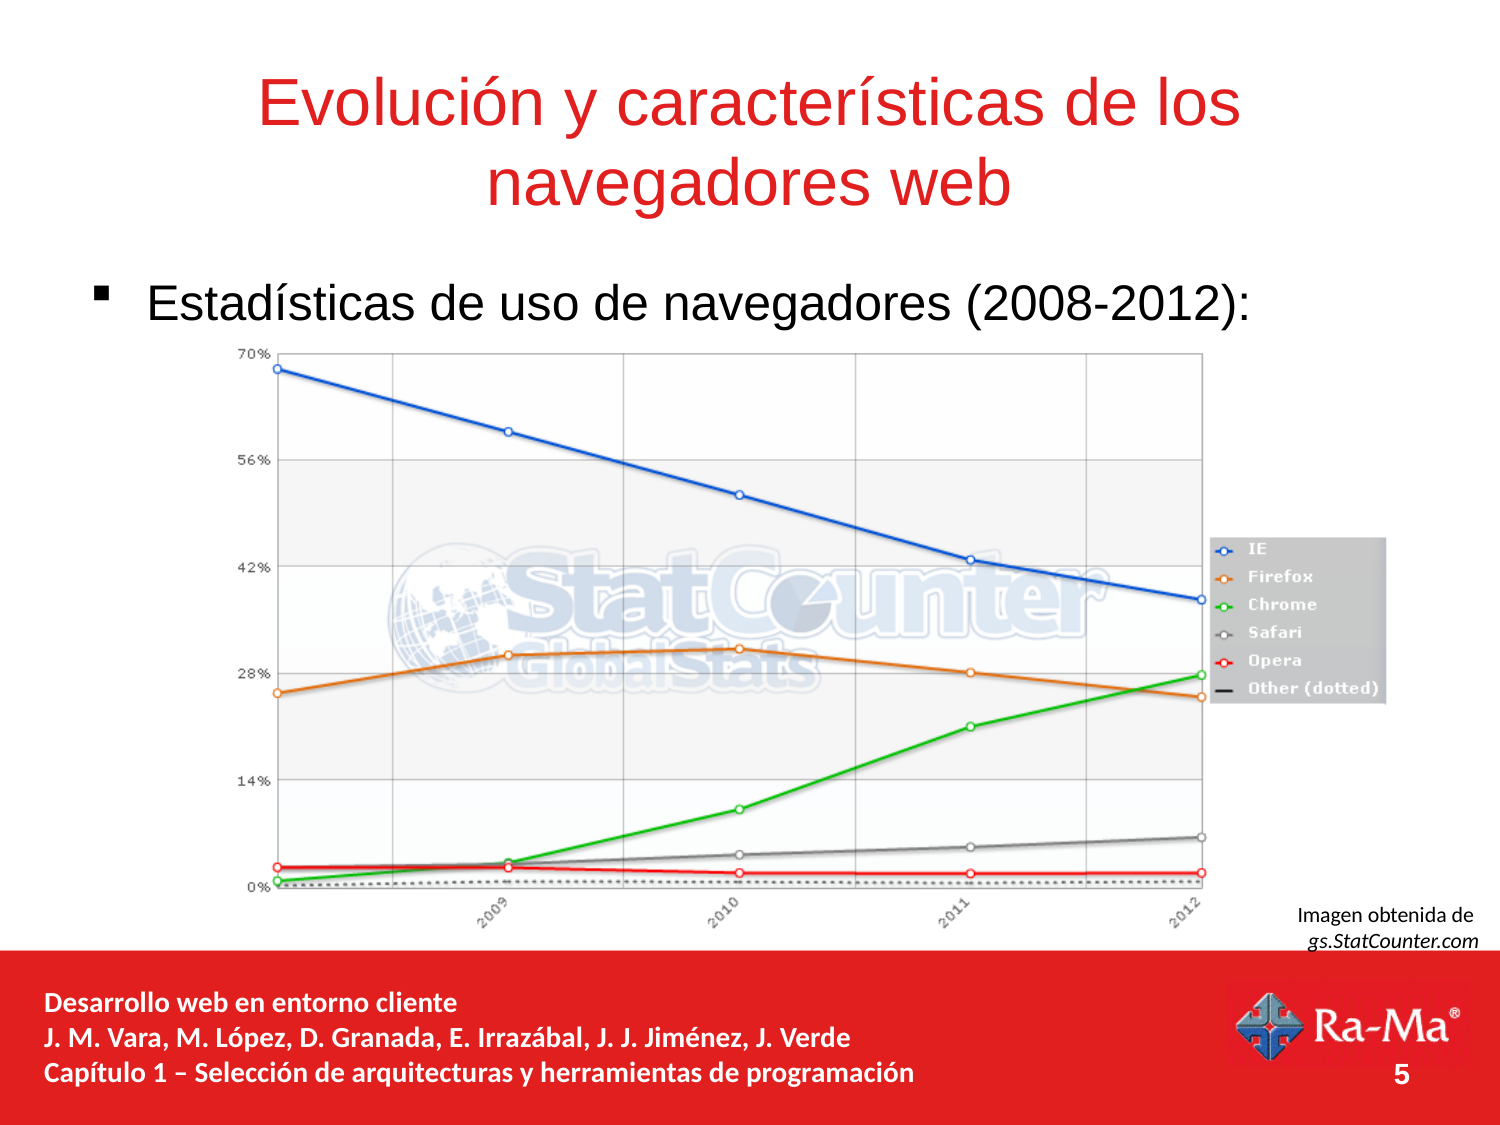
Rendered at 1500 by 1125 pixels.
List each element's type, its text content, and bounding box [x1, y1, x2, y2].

footer Desarrollo web en entorno cliente J. M. Vara, M. López, D. Granada, E. Irrazábal, J. J. Jiménez, J. Verde Capítulo 1 – Selección de arquitecturas y herramientas de programación [29, 975, 1058, 1094]
slide_number 5 [1074, 1042, 1425, 1103]
title Evolución y características de los navegadores web [75, 45, 1425, 233]
picture [0, 0, 1500, 1125]
list Estadísticas de uso de navegadores (2008-2012): [75, 262, 1425, 929]
text_box Imagen obtenida de gs.StatCounter.com [1282, 893, 1494, 961]
